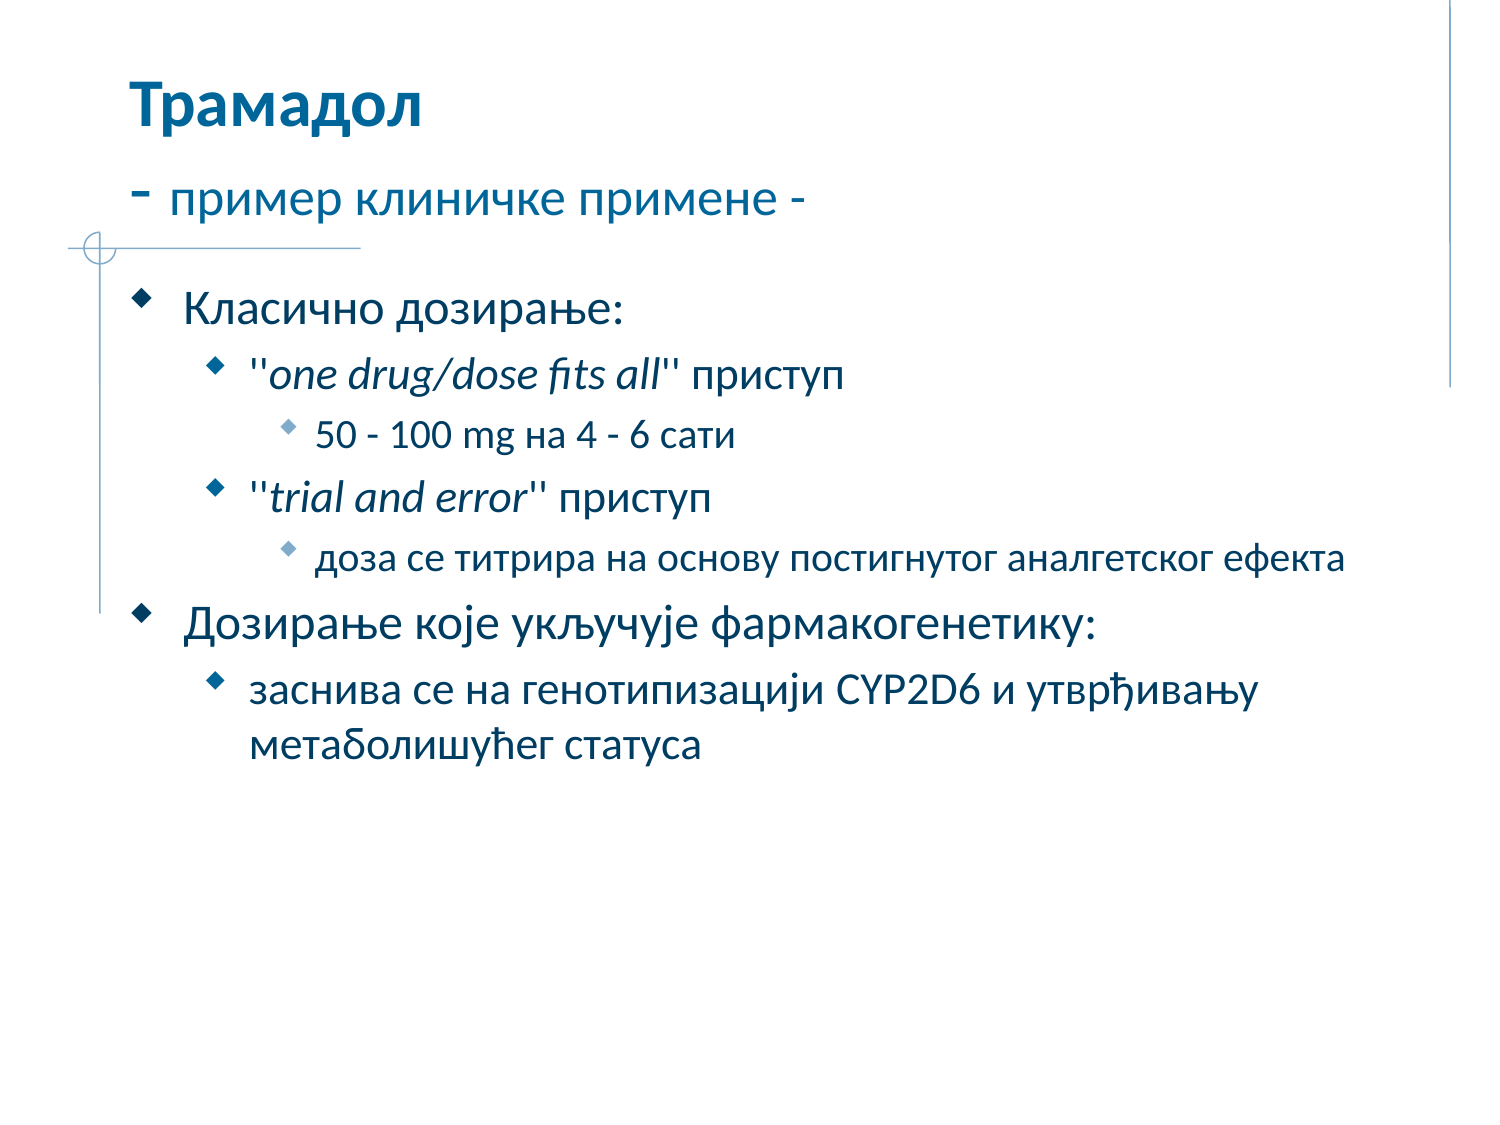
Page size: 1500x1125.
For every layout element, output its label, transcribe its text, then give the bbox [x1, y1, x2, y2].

list Класично дозирање: ''one drug/dose fits all'' приступ 50 - 100 mg на 4 - 6 сати ''trial and error'' приступ доза се титрира на основу постигнутог аналгетског ефекта Дозирање које укључује фармакогенетику: заснива се на генотипизацији CYP2D6 и утврђивању метаболишућег статуса [111, 266, 1436, 811]
title Трамадол - пример клиничке примене - [113, 49, 1436, 238]
